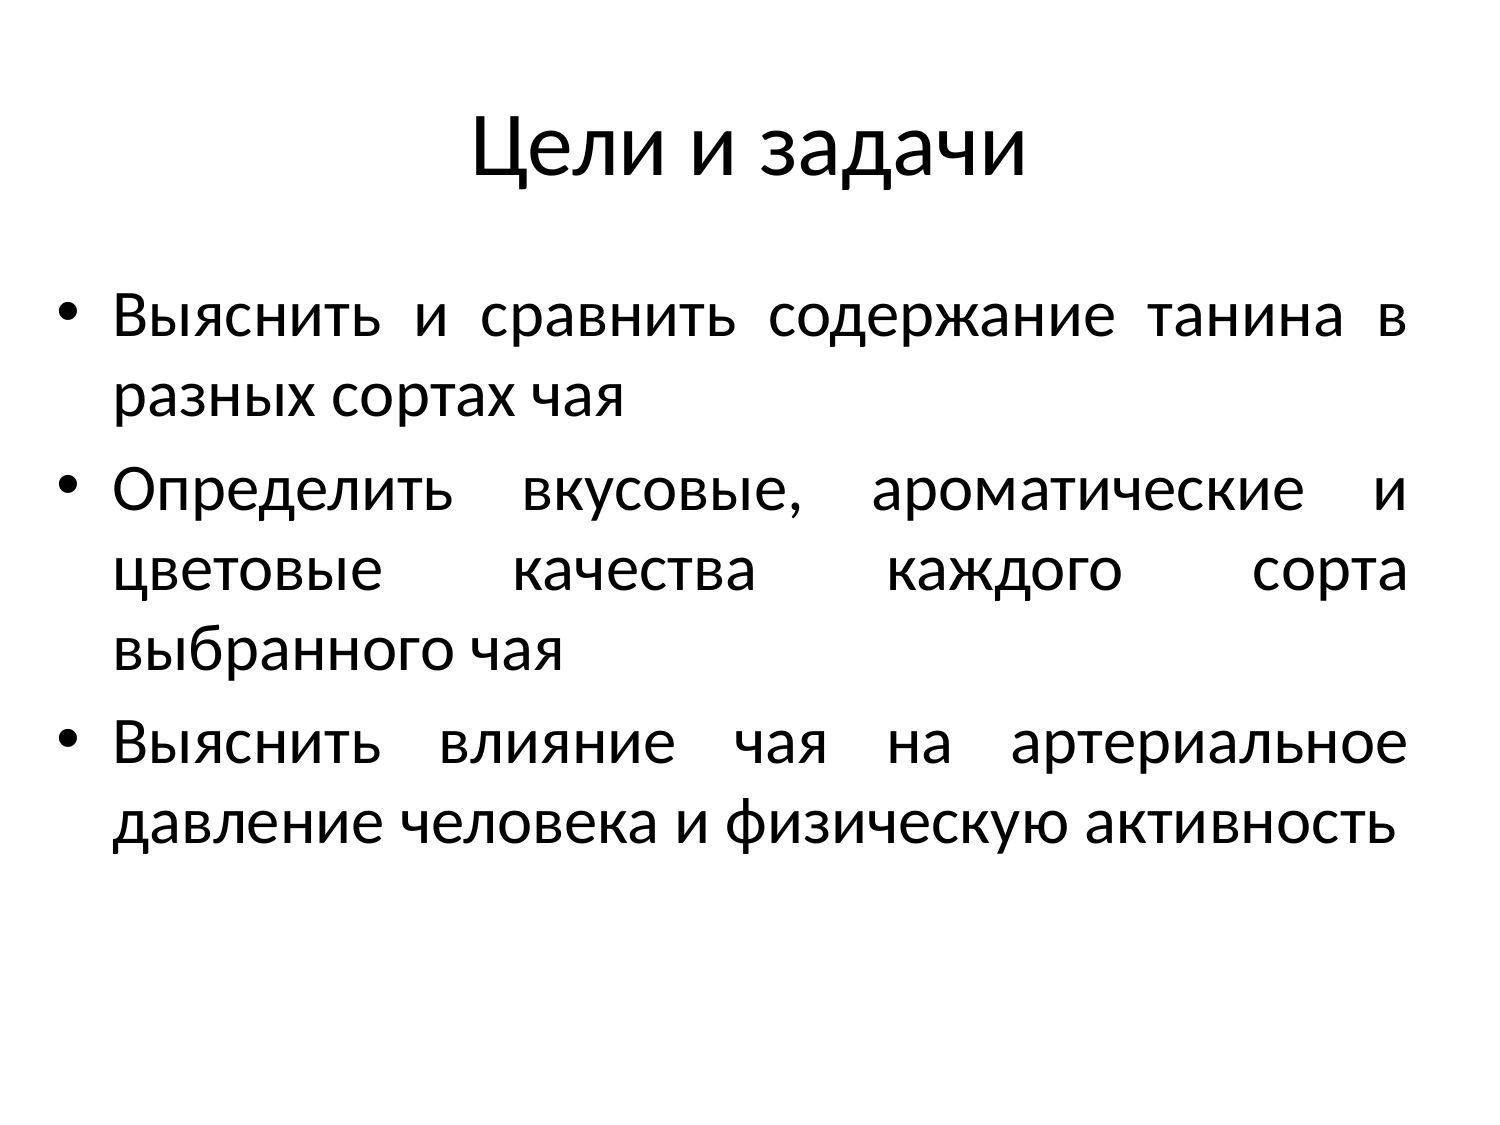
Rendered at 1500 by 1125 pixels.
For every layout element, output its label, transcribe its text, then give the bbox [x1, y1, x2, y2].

title Цели и задачи [75, 45, 1425, 233]
list Выяснить и сравнить содержание танина в разных сортах чая Определить вкусовые, ароматические и цветовые качества каждого сорта выбранного чая Выяснить влияние чая на артериальное давление человека и физическую активность [41, 262, 1425, 1005]
